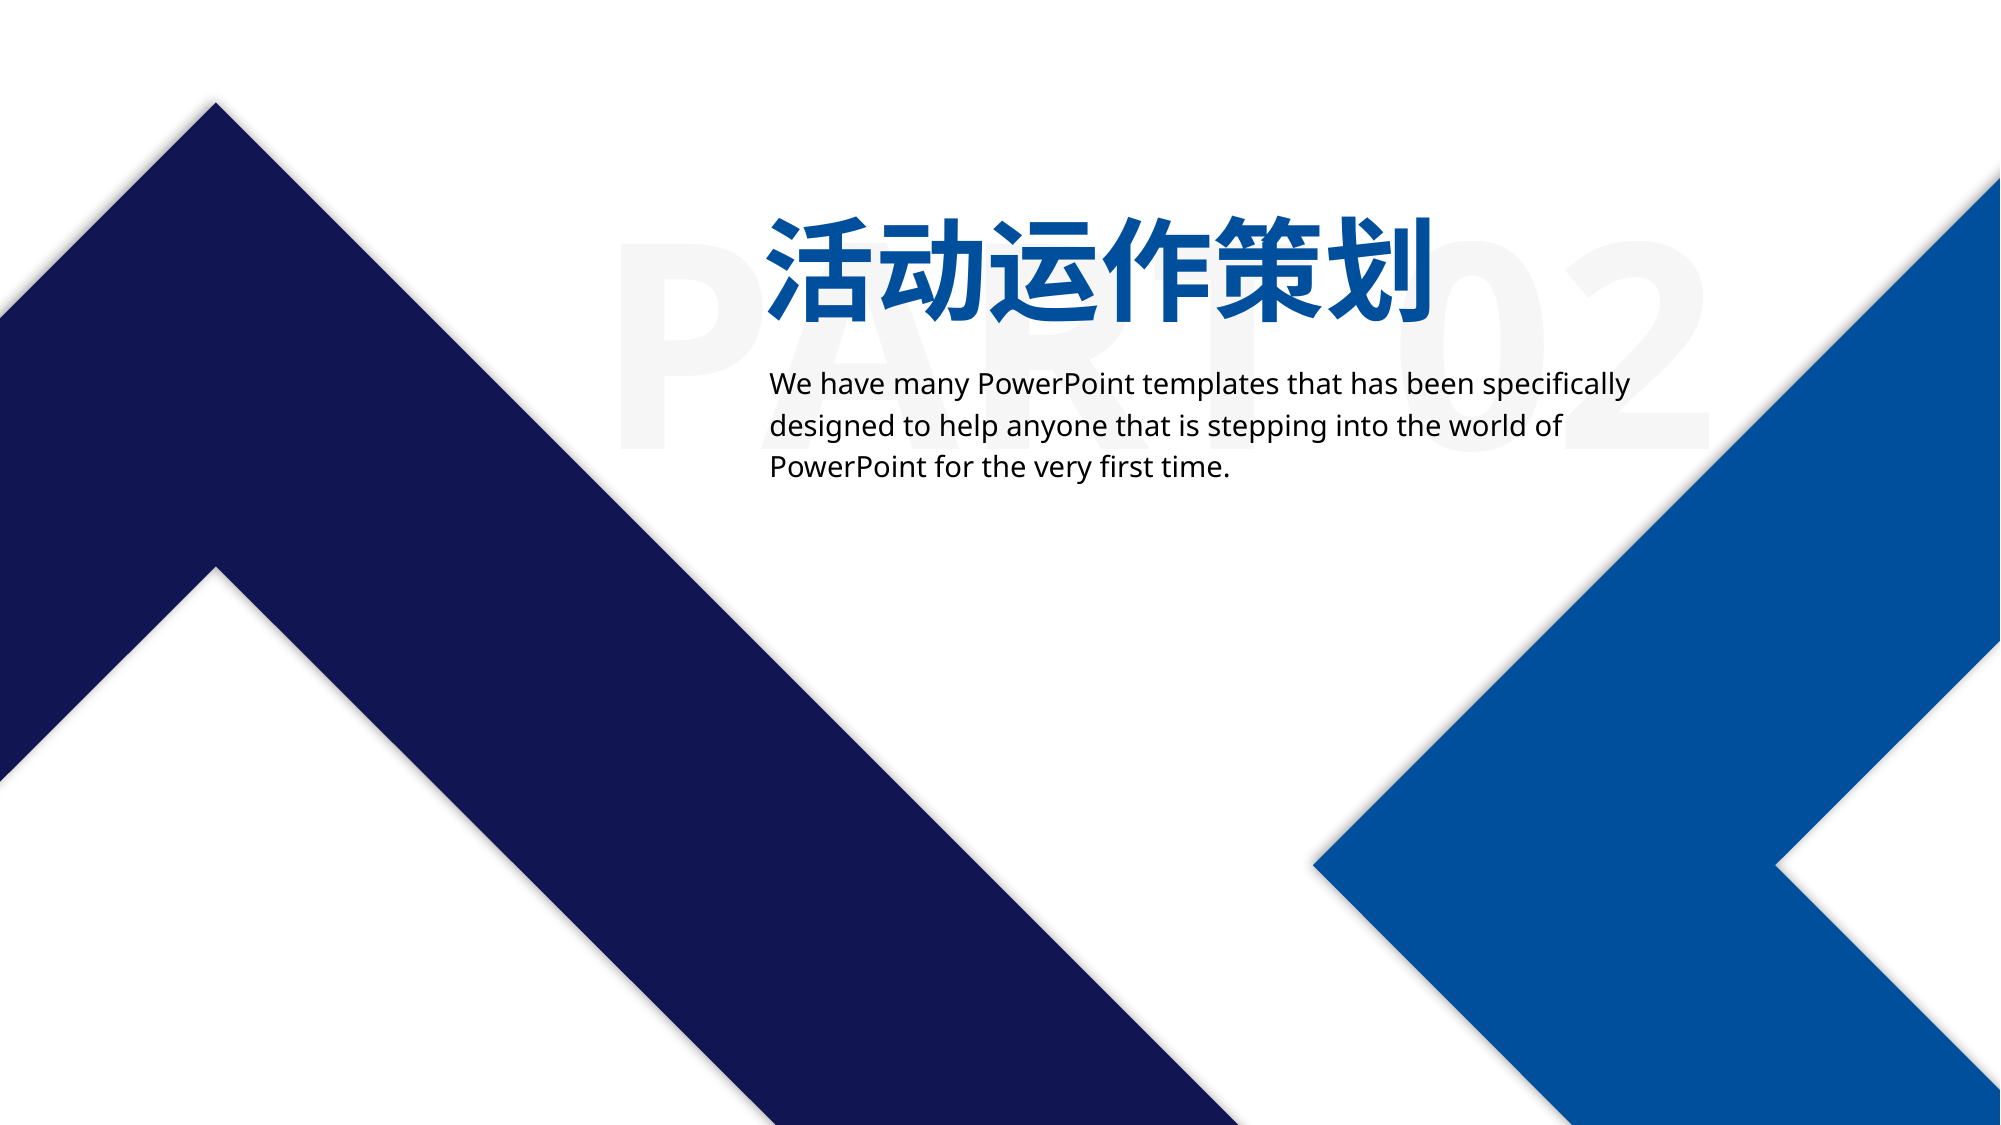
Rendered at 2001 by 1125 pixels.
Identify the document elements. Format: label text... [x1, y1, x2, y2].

text_box [1311, 176, 2000, 1125]
text_box We have many PowerPoint templates that has been specifically designed to help anyone that is stepping into the world of PowerPoint for the very first time. [769, 357, 1701, 484]
text_box 活动运作策划 [747, 193, 1760, 343]
text_box [0, 101, 1240, 1125]
text_box PART 02 [517, 154, 1799, 515]
